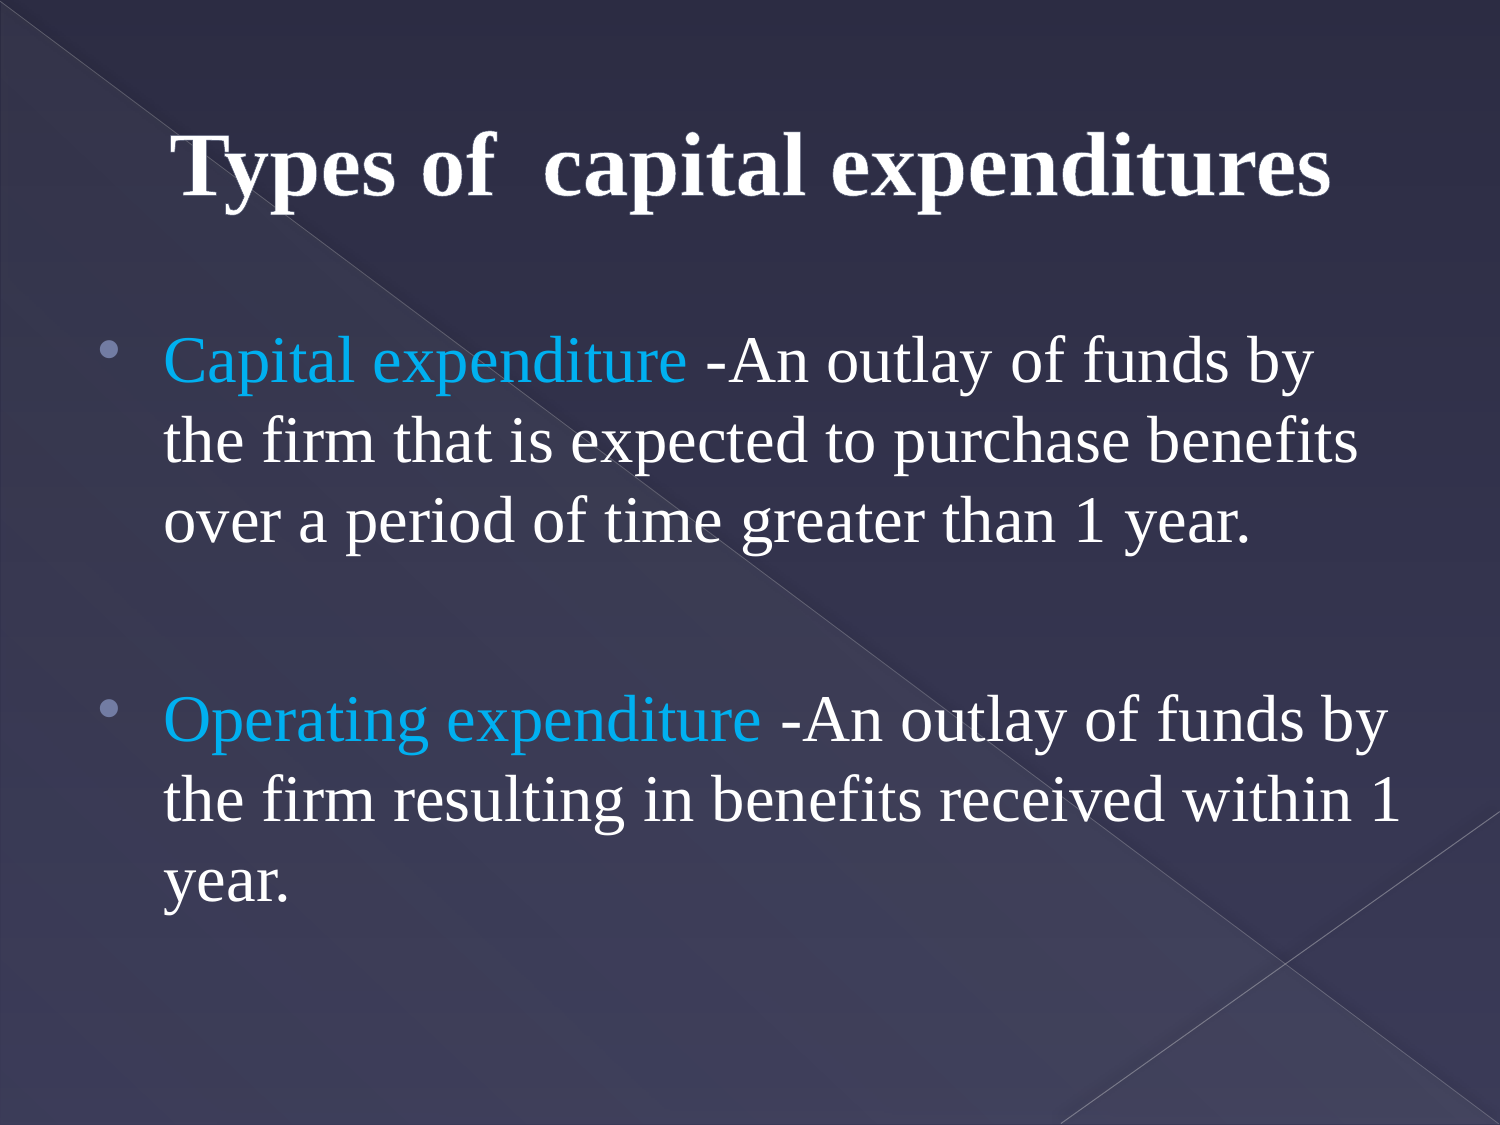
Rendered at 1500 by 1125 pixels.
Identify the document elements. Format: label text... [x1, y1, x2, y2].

title Types of capital expenditures [75, 43, 1425, 274]
list Capital expenditure -An outlay of funds by the firm that is expected to purchase benefits over a period of time greater than 1 year. Operating expenditure -An outlay of funds by the firm resulting in benefits received within 1 year. [75, 308, 1425, 1059]
